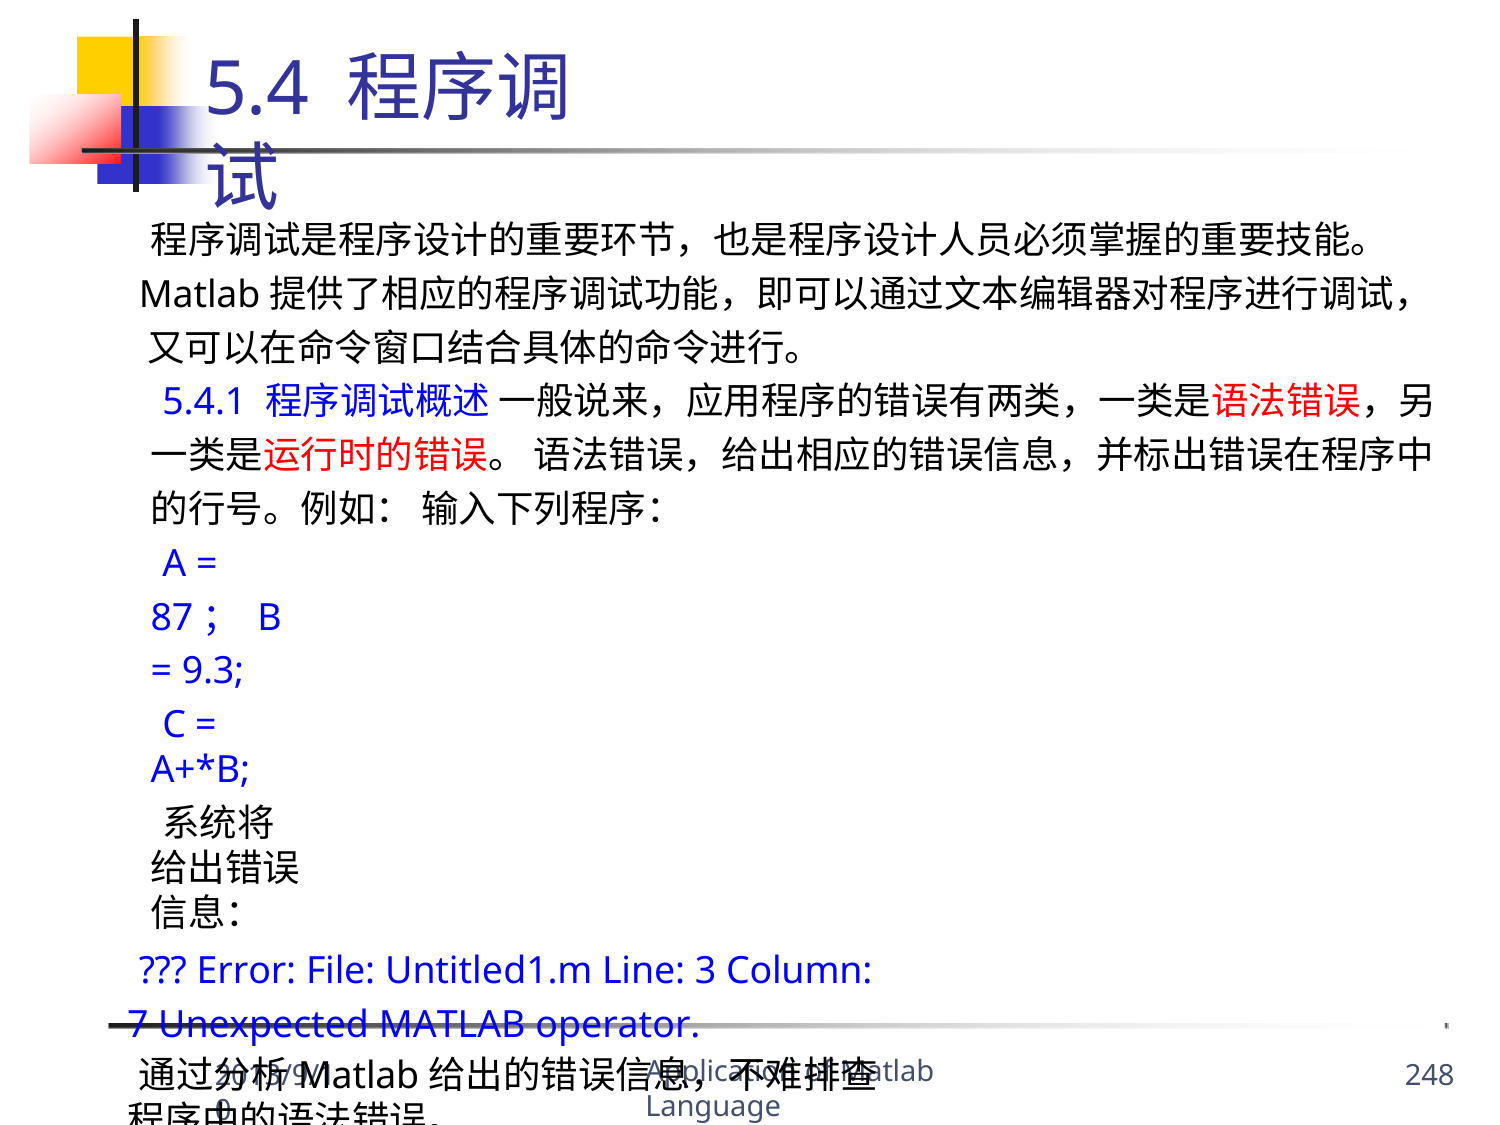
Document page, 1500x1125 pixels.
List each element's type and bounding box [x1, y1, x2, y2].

picture [29, 36, 202, 184]
picture [635, 148, 1431, 154]
picture [108, 1023, 125, 1029]
text_box [125, 39, 1466, 1125]
